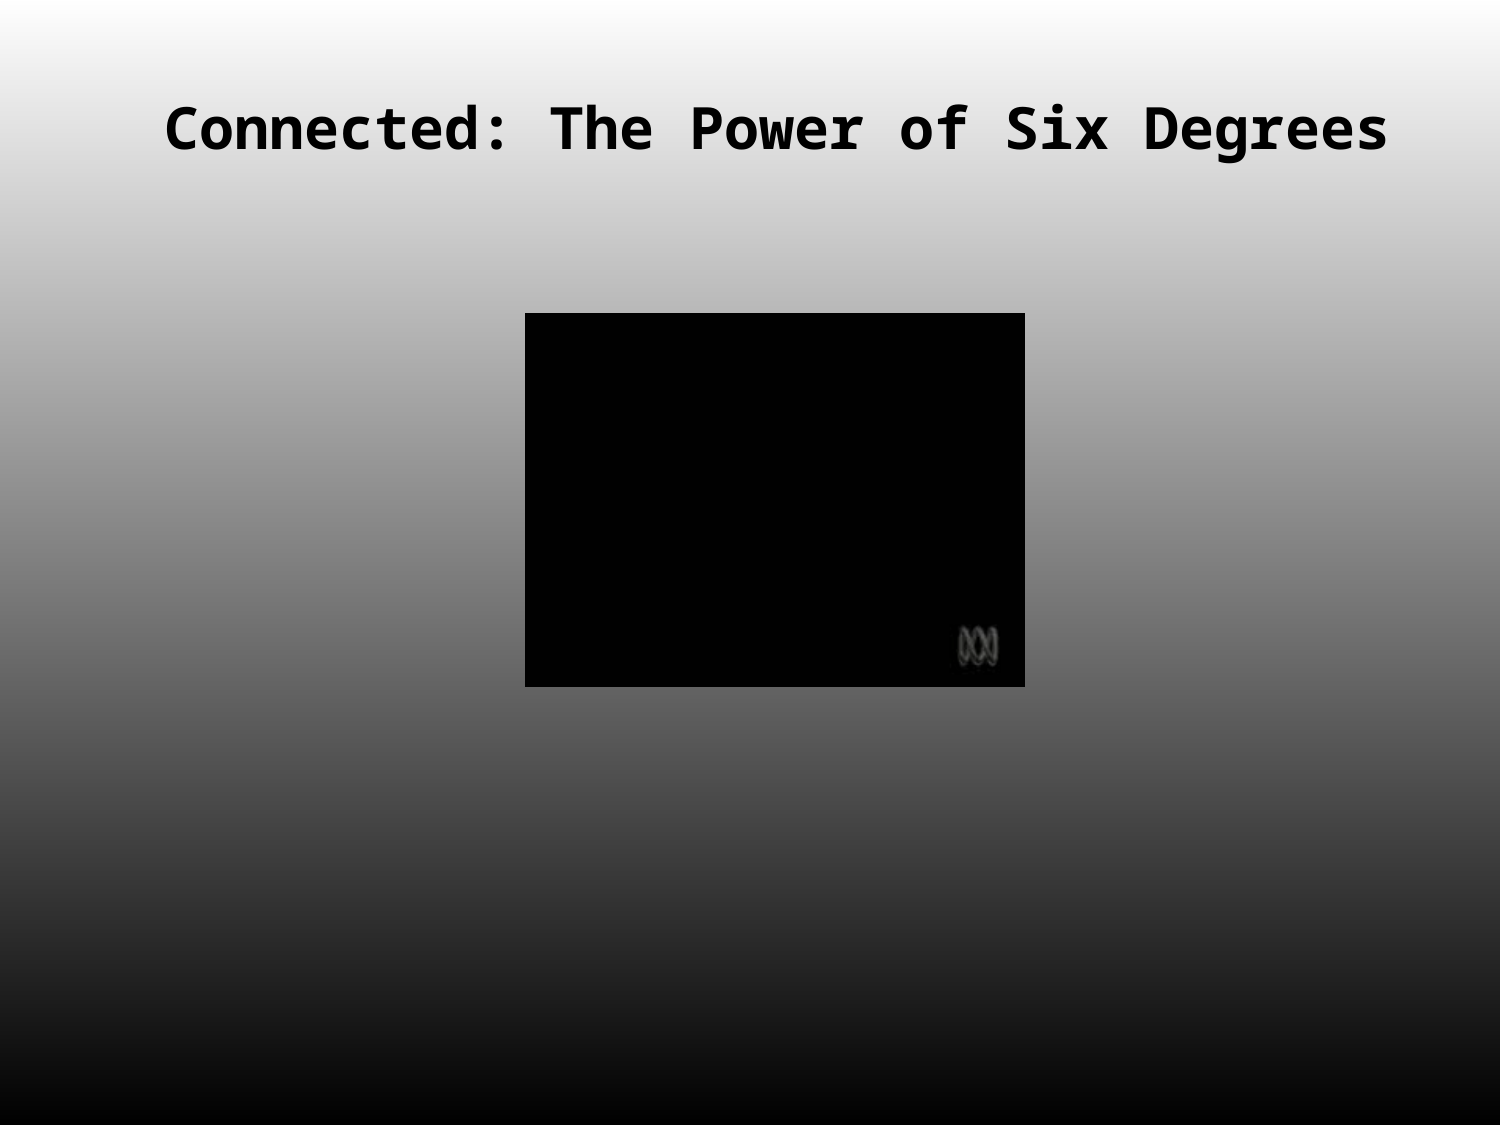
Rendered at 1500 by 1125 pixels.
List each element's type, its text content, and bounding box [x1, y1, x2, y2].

title Connected: The Power of Six Degrees [150, 83, 1425, 234]
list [524, 312, 1026, 688]
